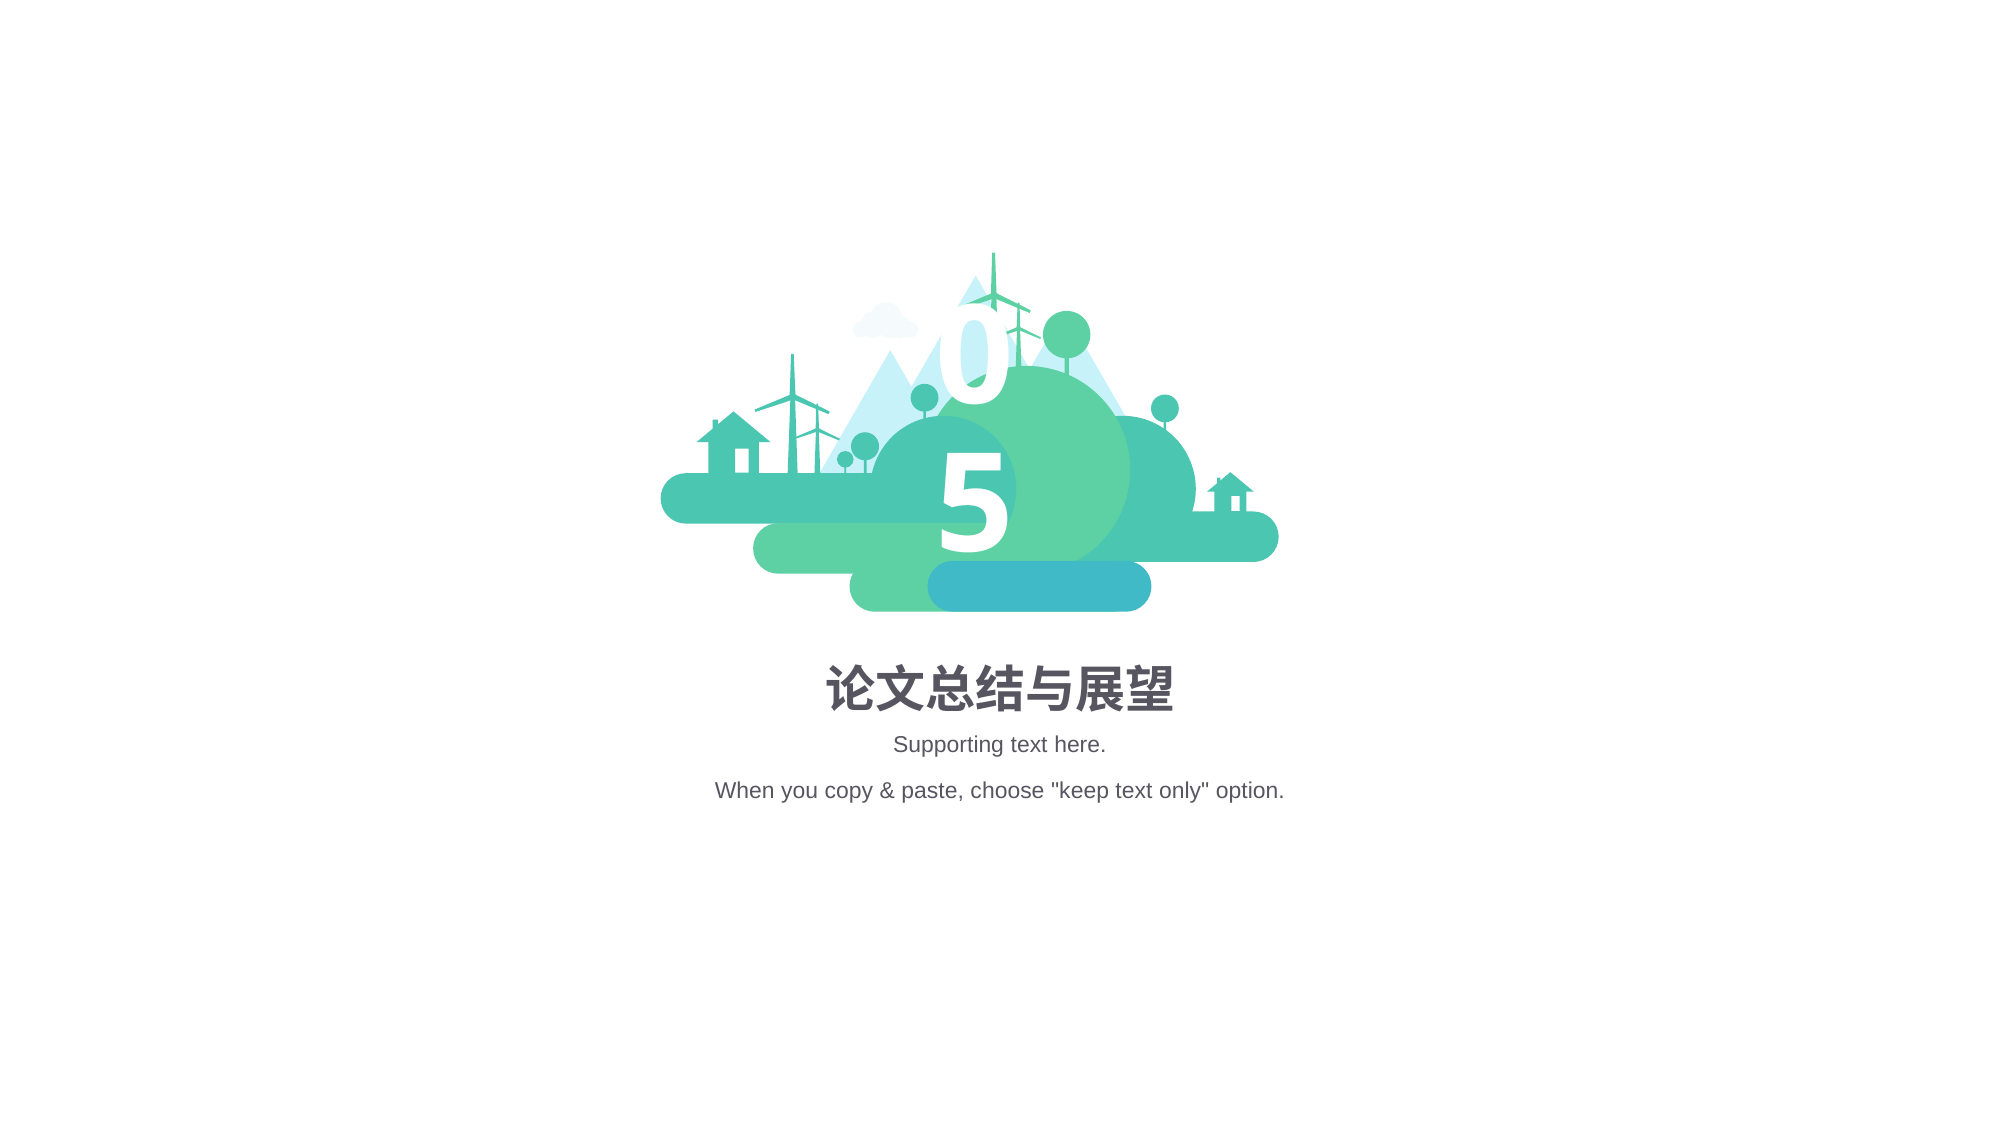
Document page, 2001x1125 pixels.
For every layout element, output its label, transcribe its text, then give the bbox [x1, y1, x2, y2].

text_box 05 [919, 381, 1100, 589]
title 论文总结与展望 [555, 578, 1445, 725]
list Supporting text here. When you copy & paste, choose "keep text only" option. [555, 725, 1445, 892]
